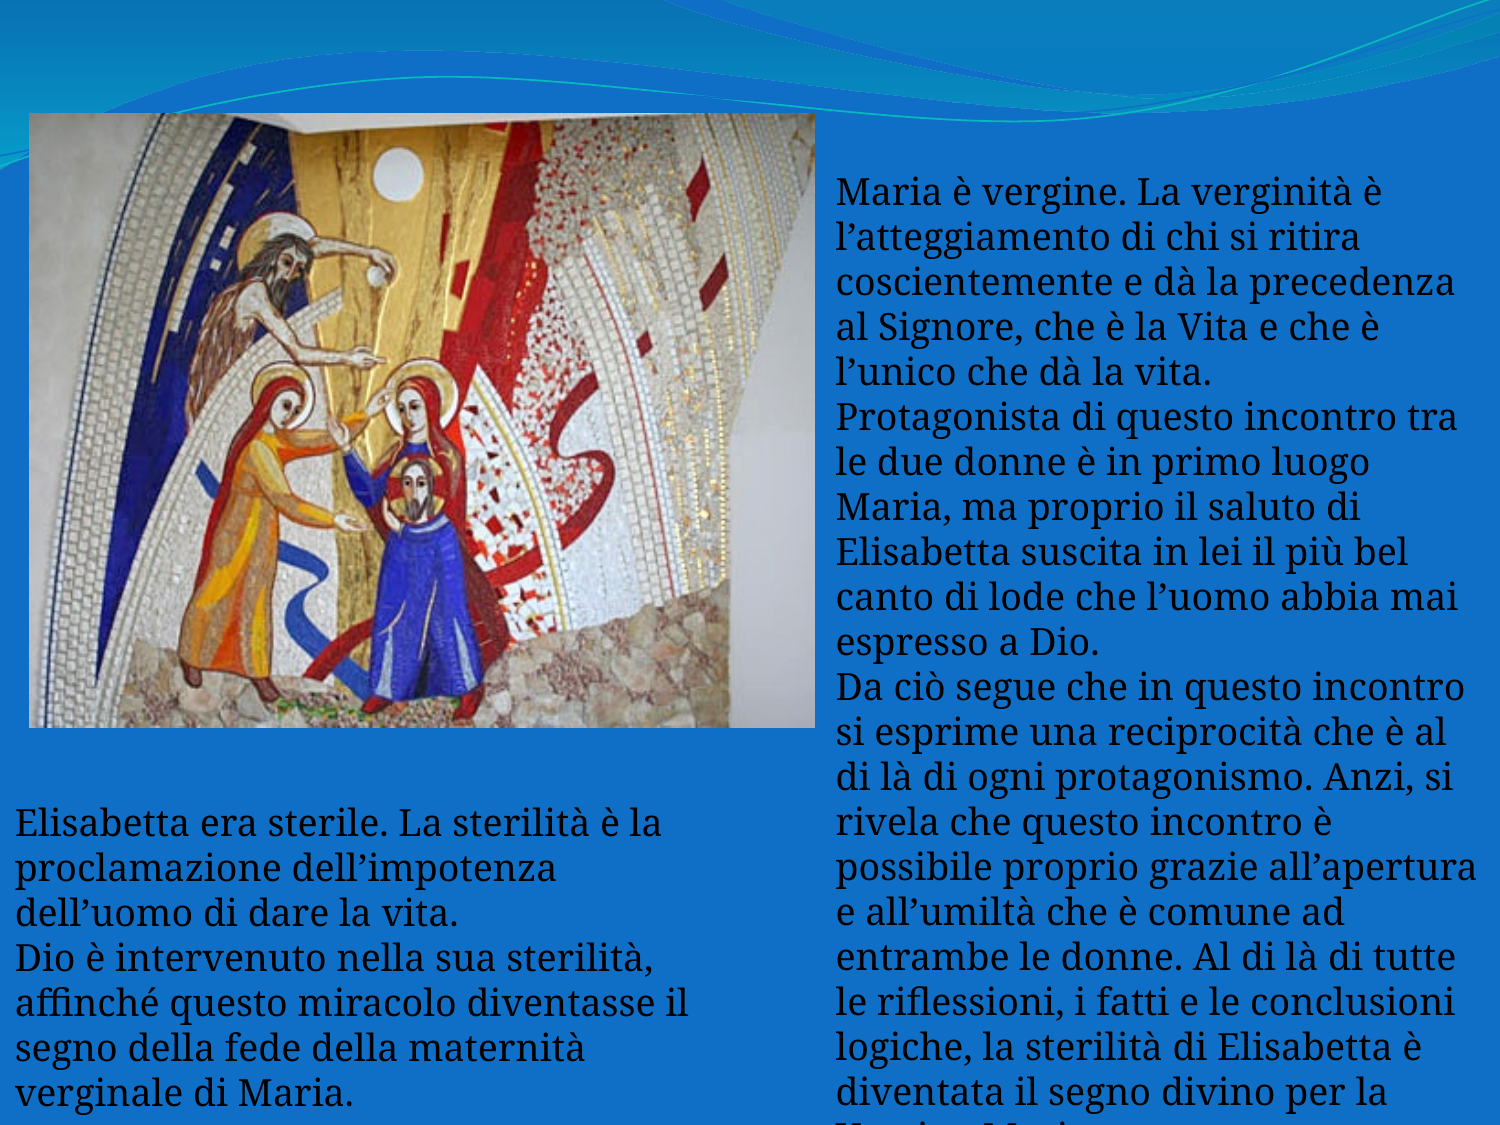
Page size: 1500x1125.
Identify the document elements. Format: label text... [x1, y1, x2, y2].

text_box Elisabetta era sterile. La sterilità è la proclamazione dell’impotenza dell’uomo di dare la vita. Dio è intervenuto nella sua sterilità, affinché questo miracolo diventasse il segno della fede della maternità verginale di Maria. [0, 746, 750, 1125]
picture [29, 113, 815, 729]
text_box Maria è vergine. La verginità è l’atteggiamento di chi si ritira coscientemente e dà la precedenza al Signore, che è la Vita e che è l’unico che dà la vita. Protagonista di questo incontro tra le due donne è in primo luogo Maria, ma proprio il saluto di Elisabetta suscita in lei il più bel canto di lode che l’uomo abbia mai espresso a Dio. Da ciò segue che in questo incontro si esprime una reciprocità che è al di là di ogni protagonismo. Anzi, si rivela che questo incontro è possibile proprio grazie all’apertura e all’umiltà che è comune ad entrambe le donne. Al di là di tutte le riflessioni, i fatti e le conclusioni logiche, la sterilità di Elisabetta è diventata il segno divino per la Vergine Maria. [820, 160, 1500, 1125]
